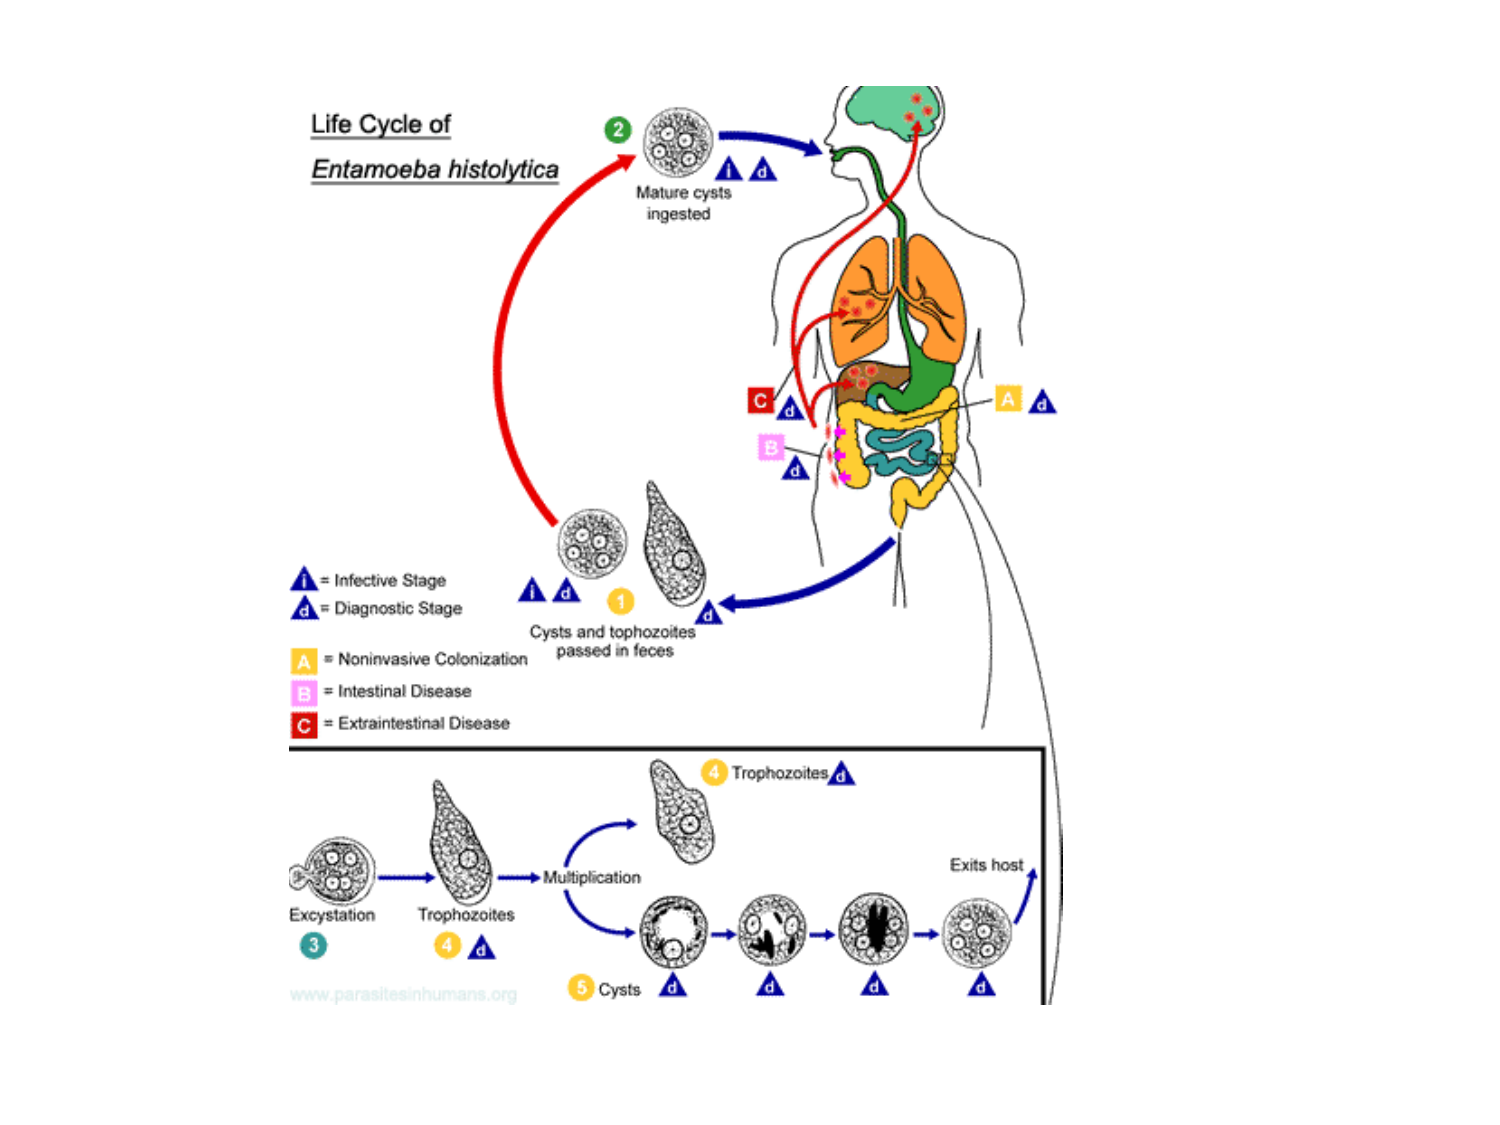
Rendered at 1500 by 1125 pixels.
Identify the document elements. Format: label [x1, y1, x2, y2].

list [289, 86, 1063, 1006]
